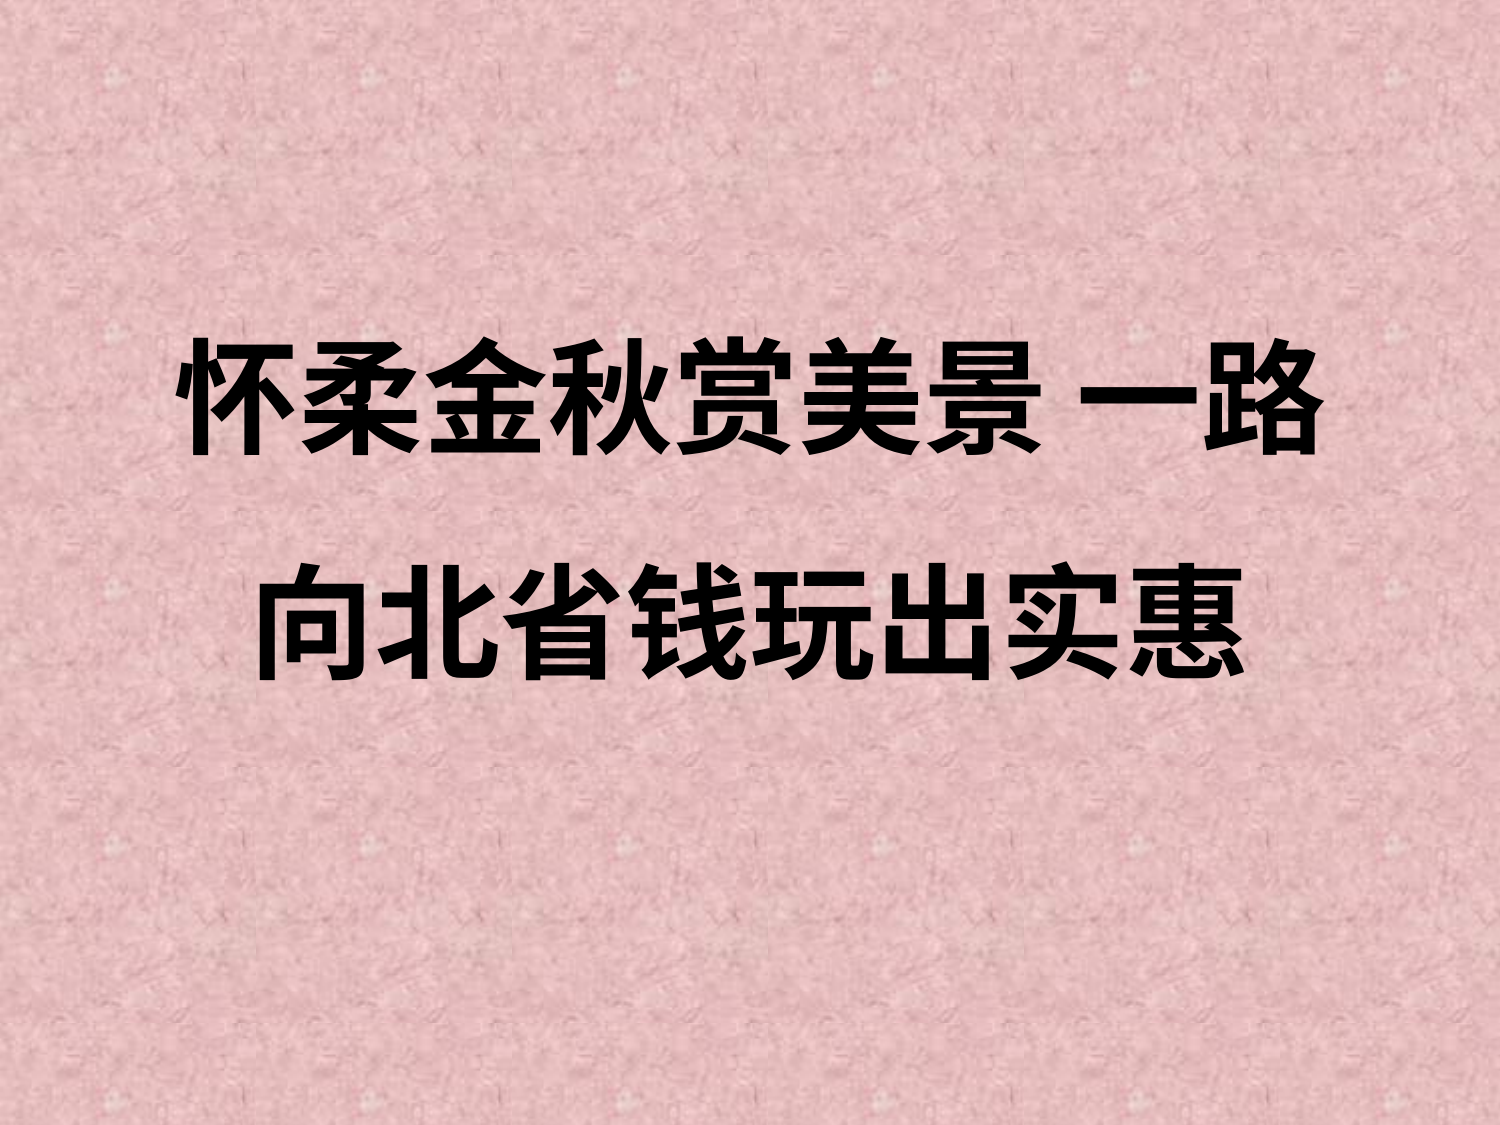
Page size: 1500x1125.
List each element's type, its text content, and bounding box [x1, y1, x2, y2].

title 怀柔金秋赏美景 一路向北省钱玩出实惠 [112, 349, 1388, 591]
picture [0, 0, 1500, 1125]
